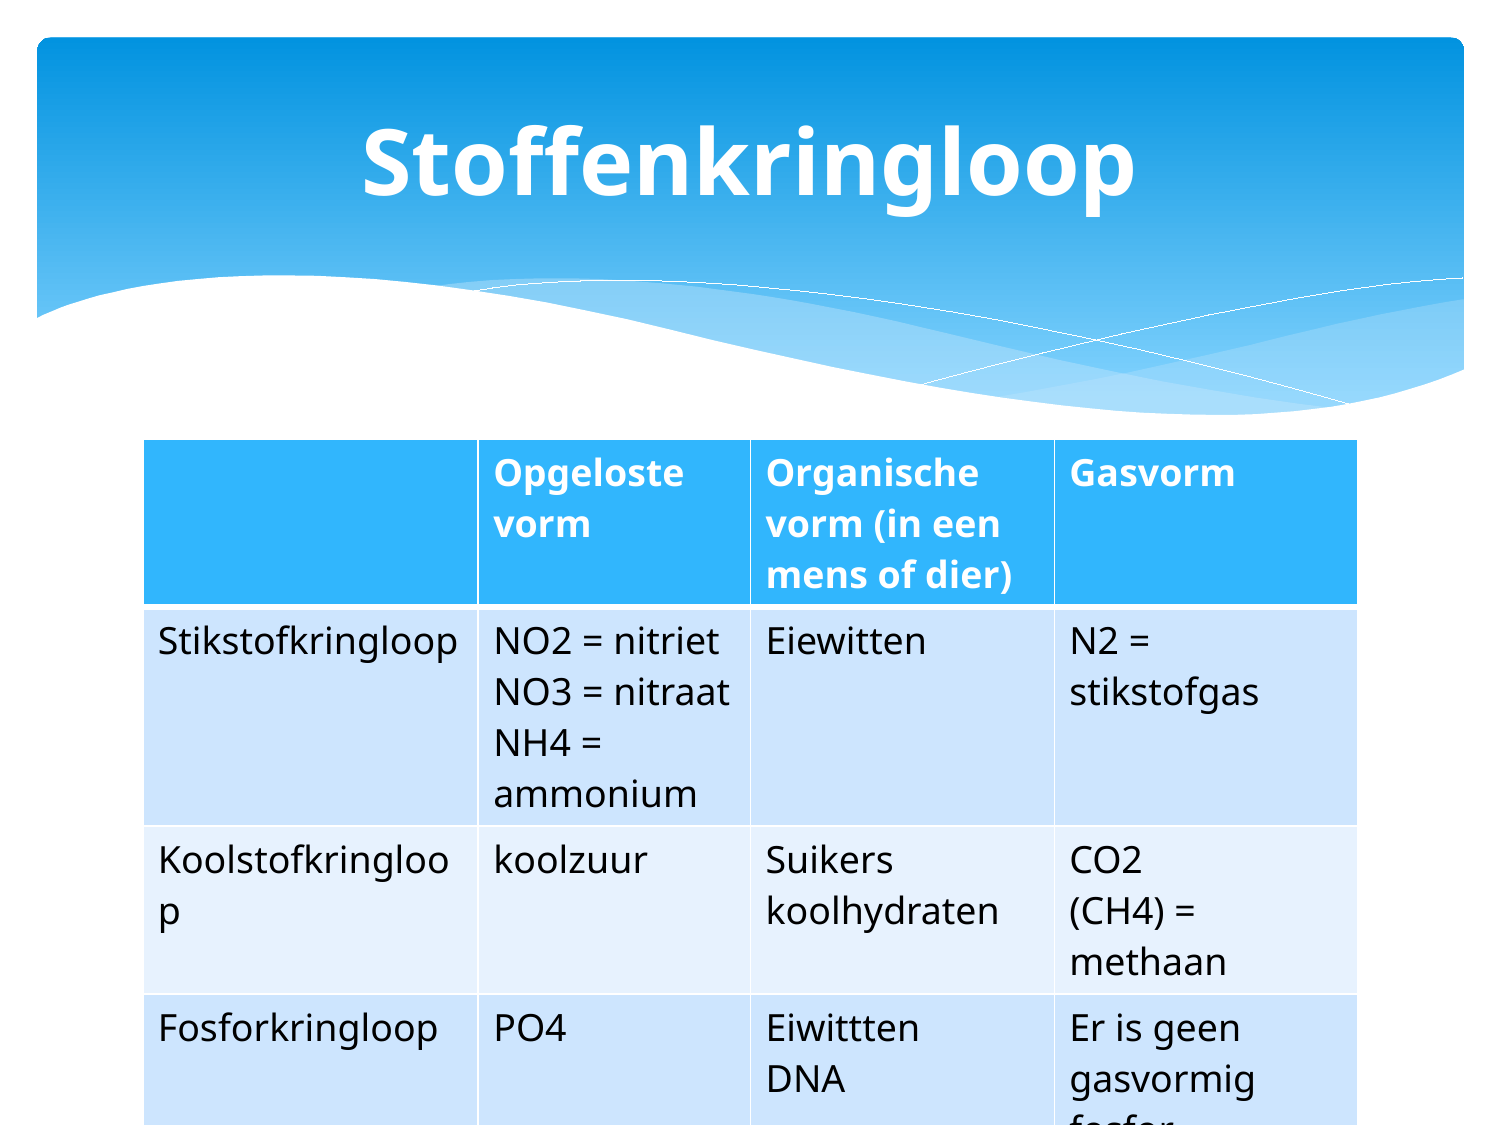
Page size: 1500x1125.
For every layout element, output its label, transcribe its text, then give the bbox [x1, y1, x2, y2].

table_header Organische vorm (in een mens of dier) [751, 440, 1054, 604]
table_cell Er is geen gasvormig fosfor [1055, 995, 1357, 1125]
table_cell Eiwittten DNA [751, 995, 1054, 1125]
table_cell Koolstofkringloop [144, 827, 477, 993]
table_header Opgeloste vorm [479, 440, 750, 604]
table_cell N2 = stikstofgas [1055, 610, 1357, 825]
table_cell Suikers koolhydraten [751, 827, 1054, 993]
title Stoffenkringloop [75, 55, 1425, 261]
table_cell Fosforkringloop [144, 995, 477, 1125]
table_cell CO2 (CH4) = methaan [1055, 827, 1357, 993]
table_cell Stikstofkringloop [144, 610, 477, 825]
table_header Gasvorm [1055, 440, 1357, 604]
table_cell Eiewitten [751, 610, 1054, 825]
table_cell NO2 = nitriet NO3 = nitraat NH4 = ammonium [479, 610, 750, 825]
table_cell PO4 [479, 995, 750, 1125]
table_header [144, 440, 477, 604]
table_cell koolzuur [479, 827, 750, 993]
